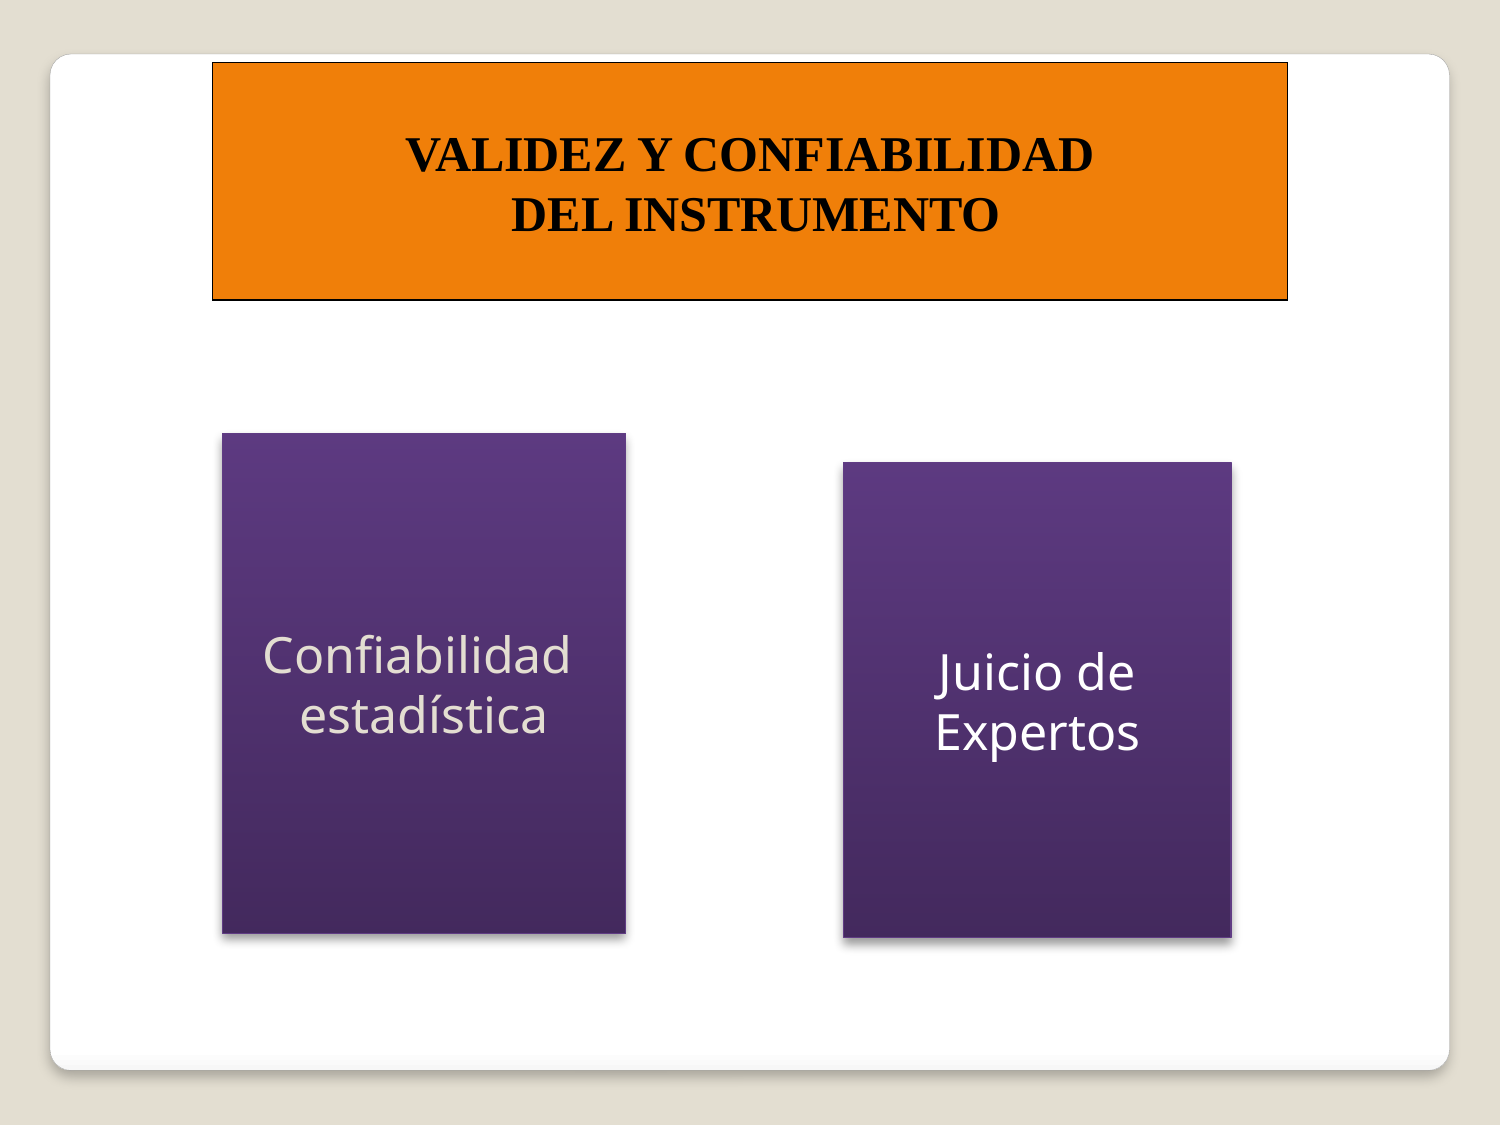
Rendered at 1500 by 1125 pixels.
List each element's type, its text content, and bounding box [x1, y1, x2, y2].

text_box VALIDEZ Y CONFIABILIDAD DEL INSTRUMENTO [212, 62, 1288, 300]
text_box Juicio de Expertos [843, 462, 1232, 938]
text_box Confiabilidad estadística [222, 433, 626, 934]
